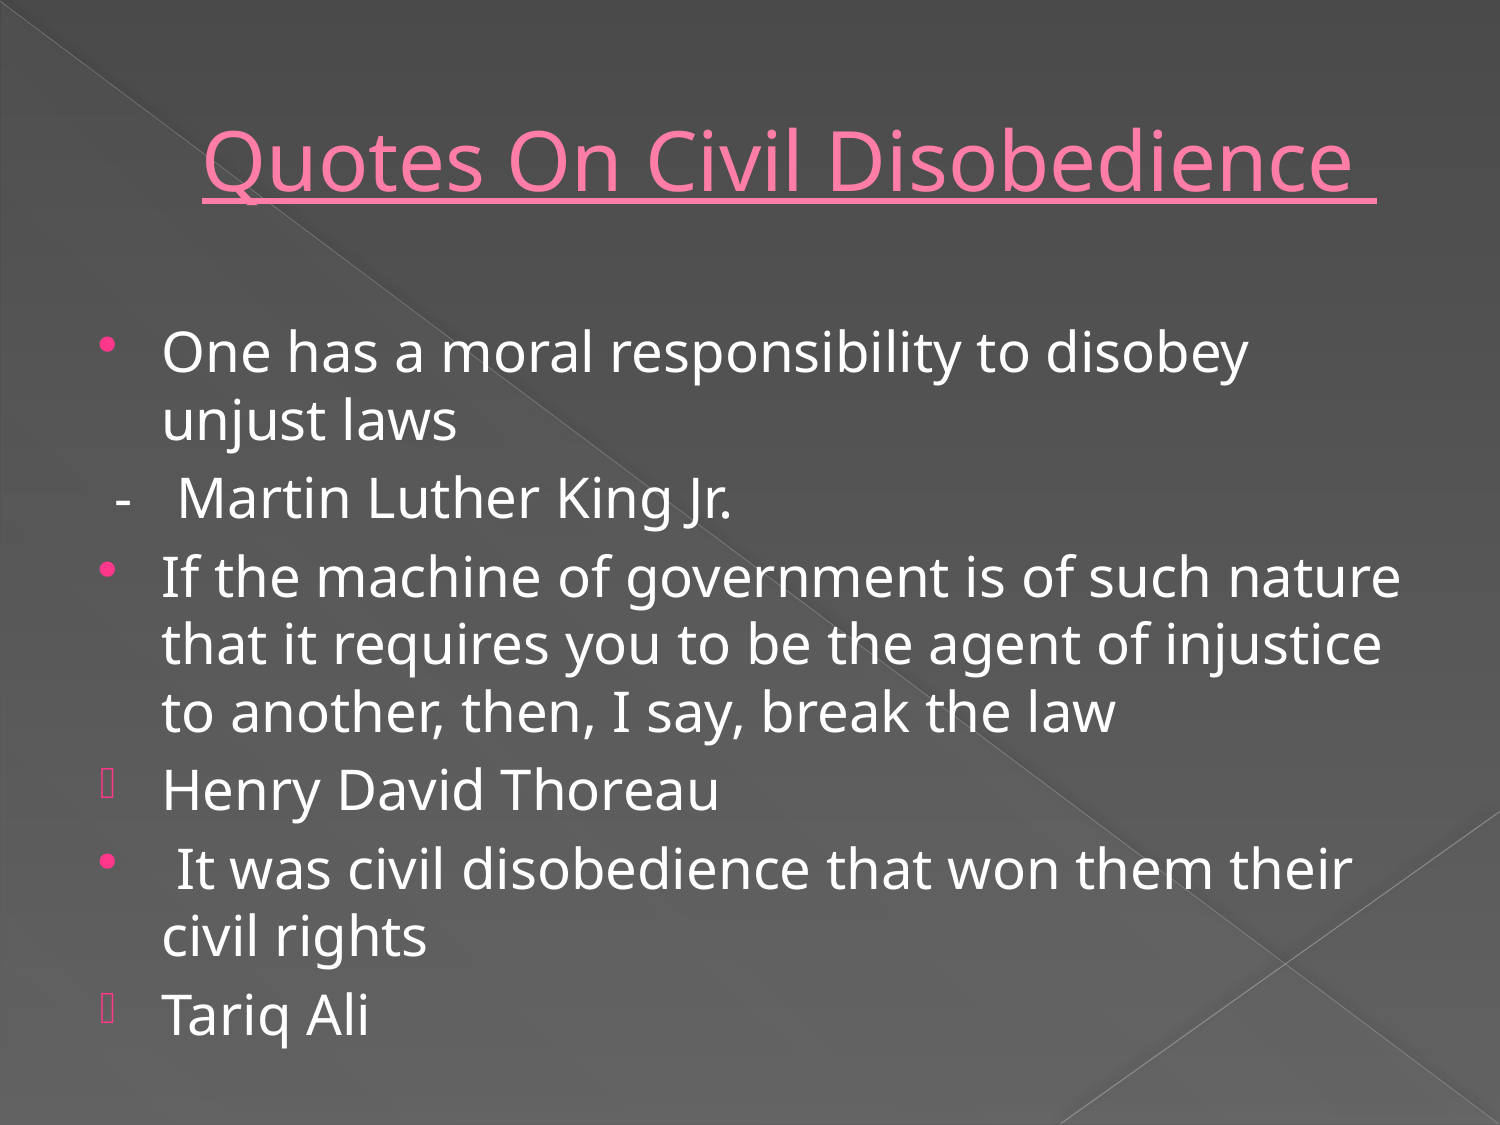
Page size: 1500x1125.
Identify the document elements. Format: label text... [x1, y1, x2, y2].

list One has a moral responsibility to disobey unjust laws - Martin Luther King Jr. If the machine of government is of such nature that it requires you to be the agent of injustice to another, then, I say, break the law Henry David Thoreau It was civil disobedience that won them their civil rights Tariq Ali [75, 308, 1425, 1059]
title Quotes On Civil Disobedience [75, 43, 1425, 274]
